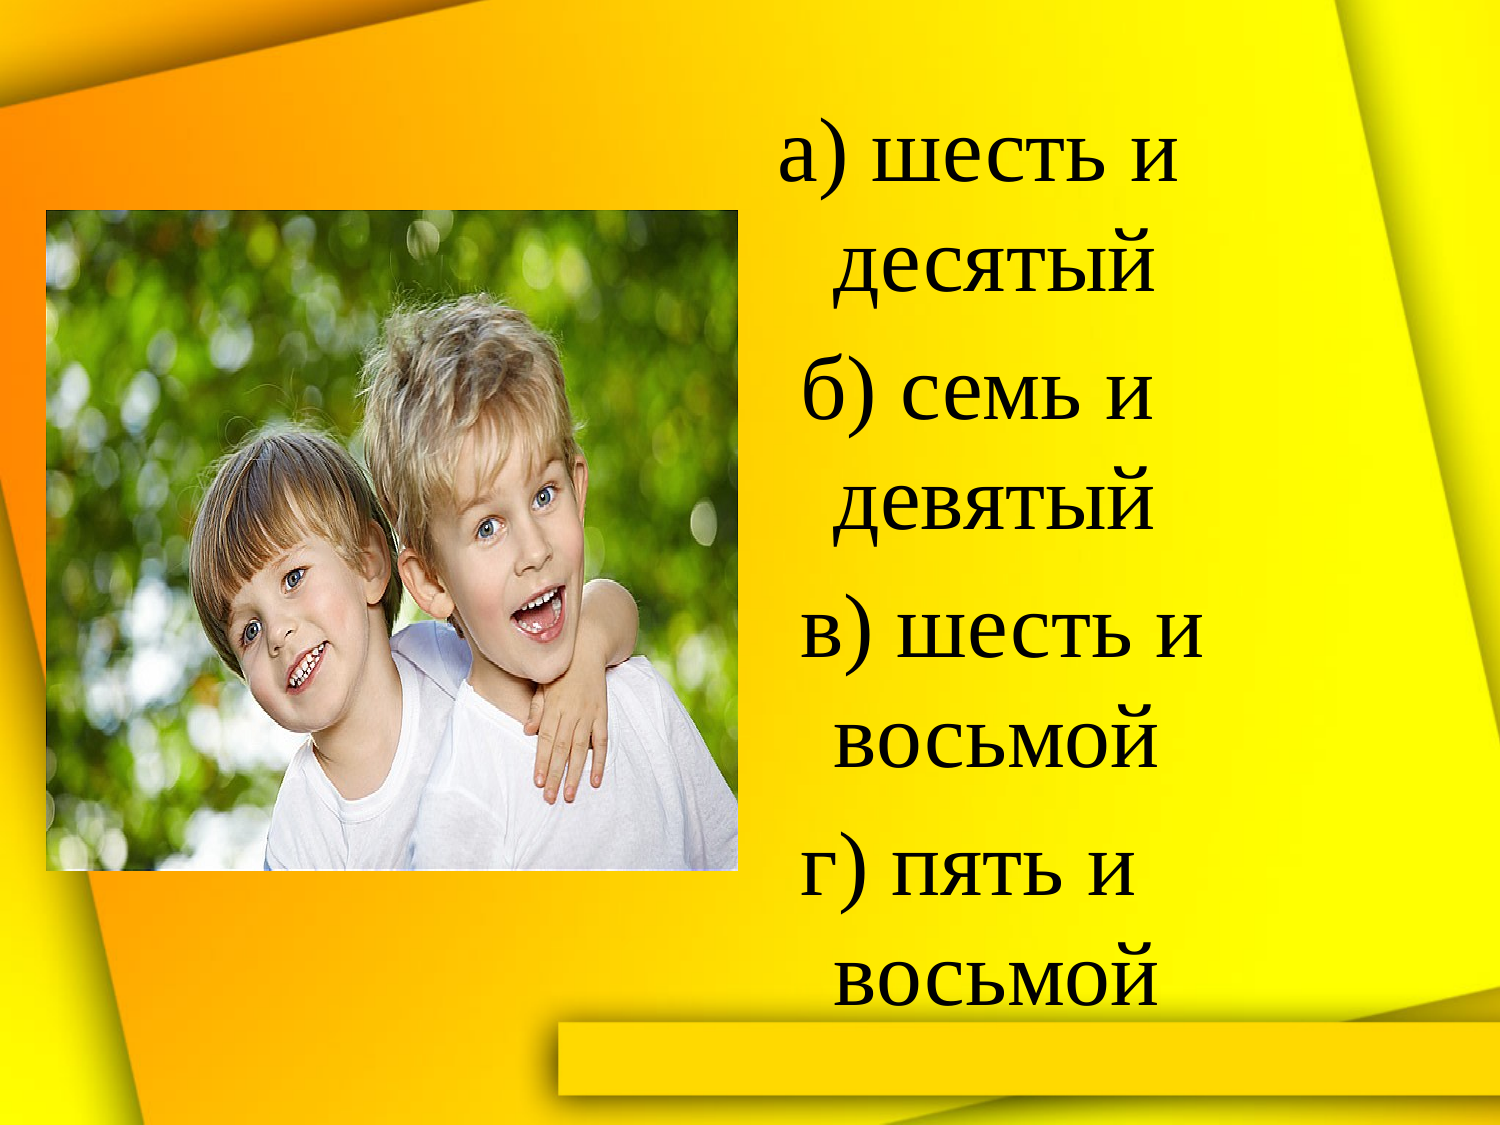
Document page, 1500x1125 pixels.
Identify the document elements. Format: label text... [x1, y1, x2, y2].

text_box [46, 210, 738, 872]
list а) шесть и десятый б) семь и девятый в) шесть и восьмой г) пять и восьмой [762, 81, 1454, 1079]
picture [0, 0, 1500, 1125]
